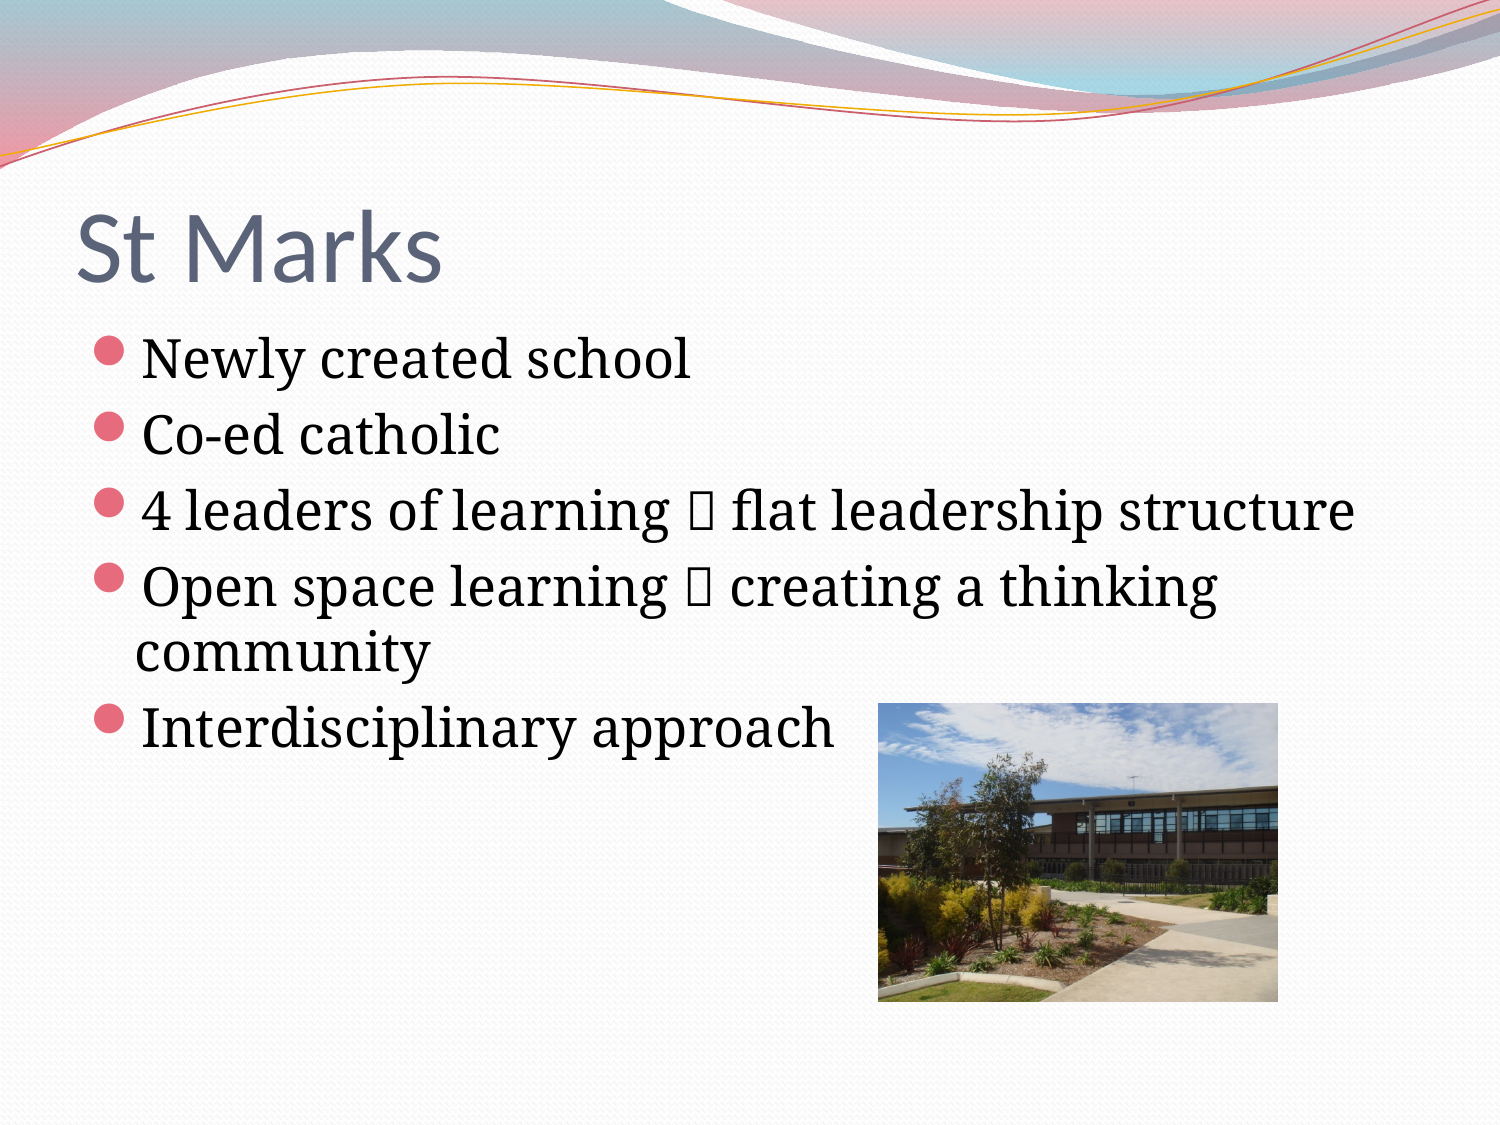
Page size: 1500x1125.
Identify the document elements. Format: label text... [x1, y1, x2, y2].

list Newly created school Co-ed catholic 4 leaders of learning  flat leadership structure Open space learning  creating a thinking community Interdisciplinary approach [75, 317, 1425, 1038]
title St Marks [75, 115, 1425, 303]
picture [878, 702, 1278, 1003]
